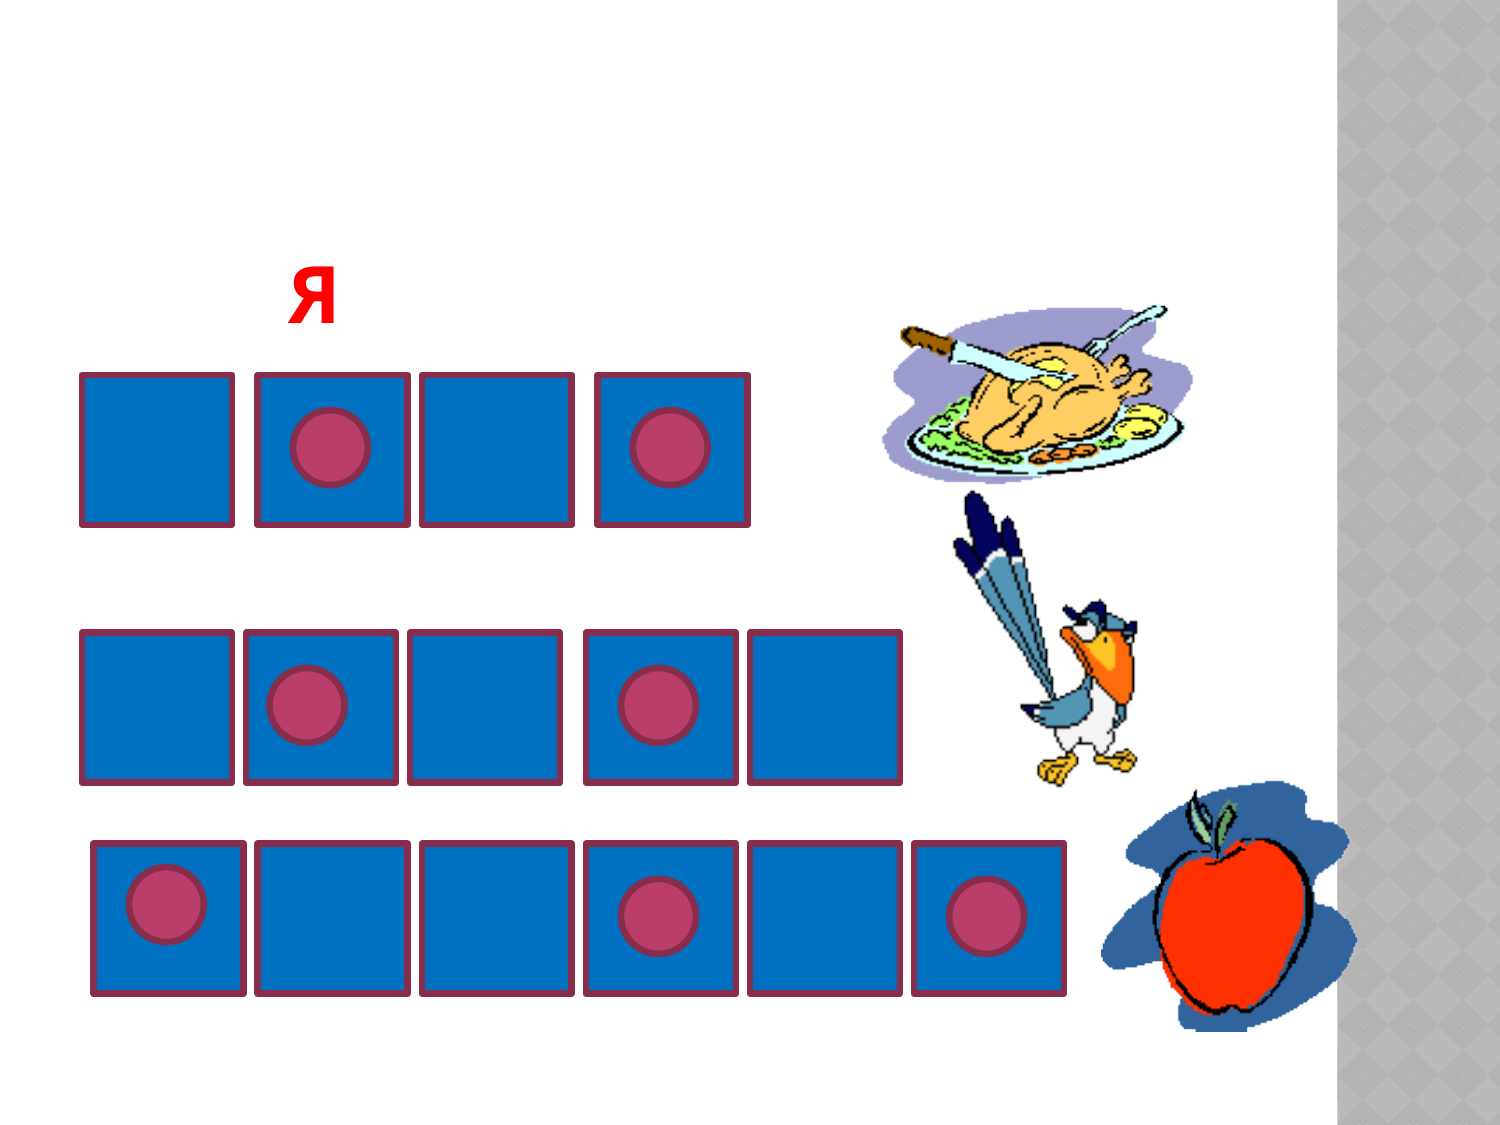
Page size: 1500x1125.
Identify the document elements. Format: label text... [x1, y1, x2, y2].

text_box [79, 629, 235, 786]
text_box [583, 629, 739, 786]
text_box [289, 406, 372, 489]
text_box [243, 629, 399, 786]
text_box [629, 406, 712, 489]
text_box [747, 629, 903, 786]
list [878, 304, 1196, 493]
text_box [617, 664, 700, 747]
text_box [407, 629, 563, 786]
text_box [79, 372, 235, 528]
text_box [254, 372, 411, 528]
text_box [617, 875, 700, 958]
text_box [747, 840, 903, 997]
text_box [583, 840, 739, 997]
text_box [911, 840, 1067, 997]
text_box [419, 840, 575, 997]
picture [937, 480, 1360, 1032]
text_box [419, 372, 575, 528]
text_box [90, 840, 247, 997]
text_box [945, 875, 1028, 958]
text_box [254, 840, 411, 997]
text_box [266, 664, 348, 747]
title я [281, 152, 1500, 340]
text_box [594, 372, 751, 528]
text_box [125, 863, 208, 946]
